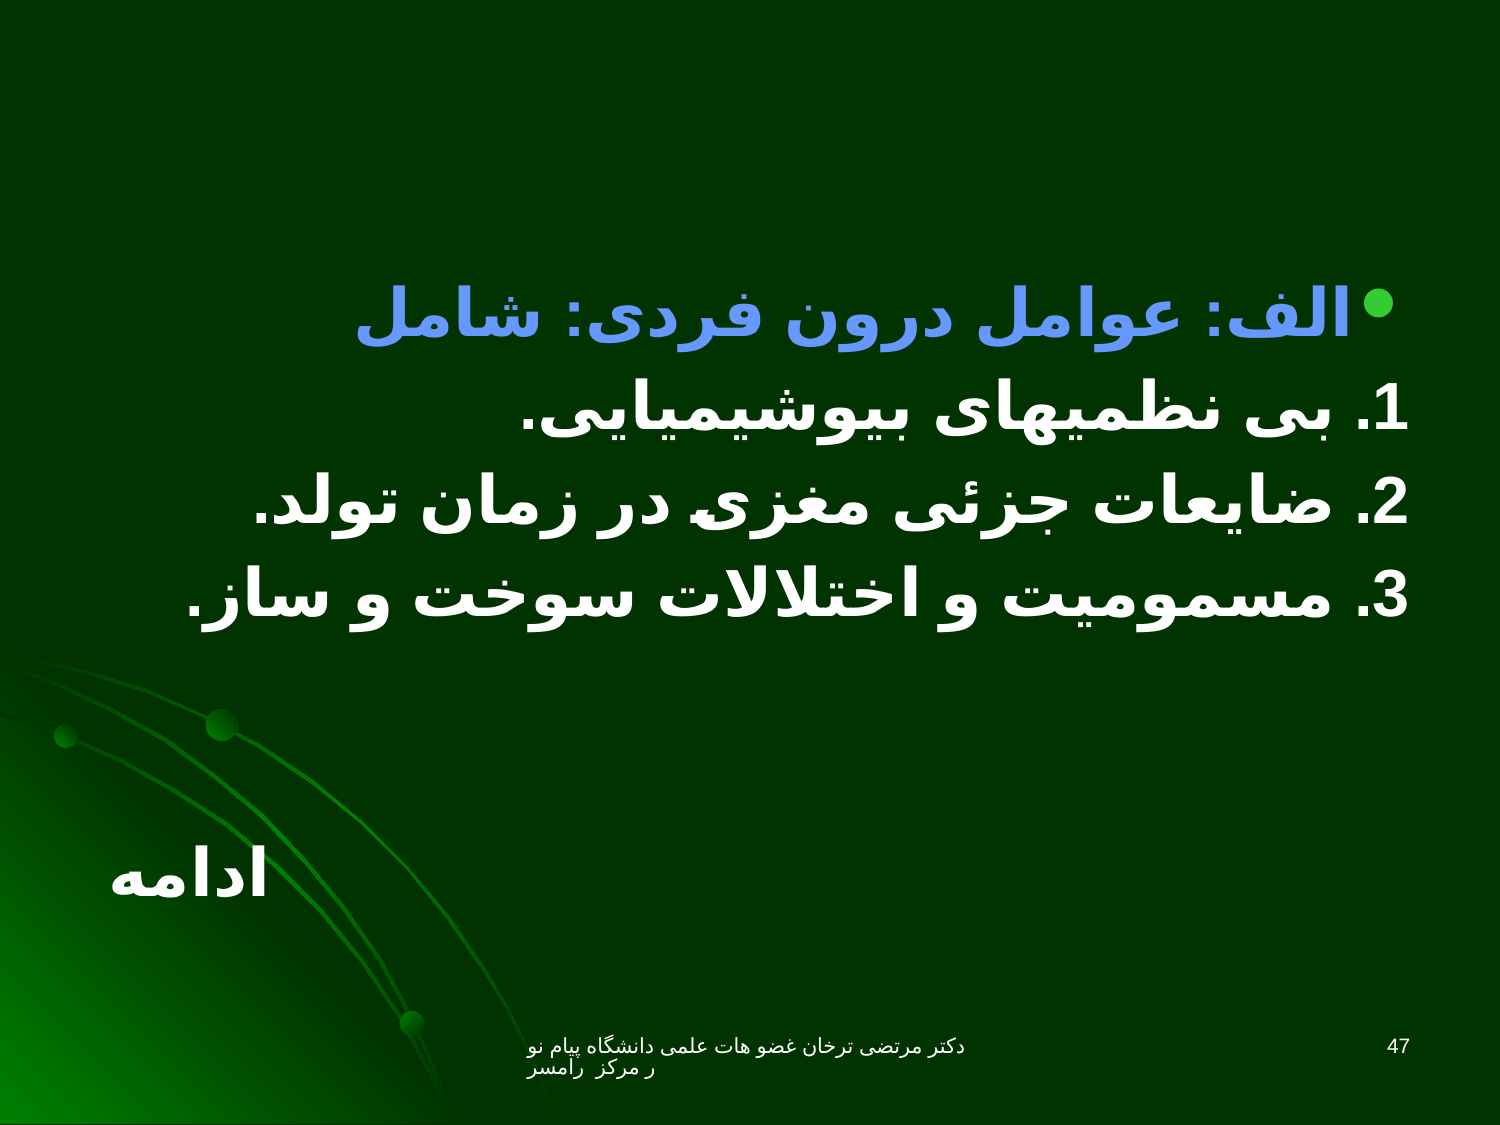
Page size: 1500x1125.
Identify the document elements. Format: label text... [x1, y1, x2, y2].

list الف: عوامل درون فردی: شامل 1. بی نظمیهای بیوشیمیایی. 2. ضایعات جزئی مغزی در زمان تولد. 3. مسمومیت و اختلالات سوخت و ساز. ادامه [74, 262, 1426, 1006]
slide_number 47 [1074, 1024, 1426, 1101]
footer دکتر مرتضی ترخان غضو هات علمی دانشگاه پیام نور مرکز رامسر [512, 1024, 988, 1101]
